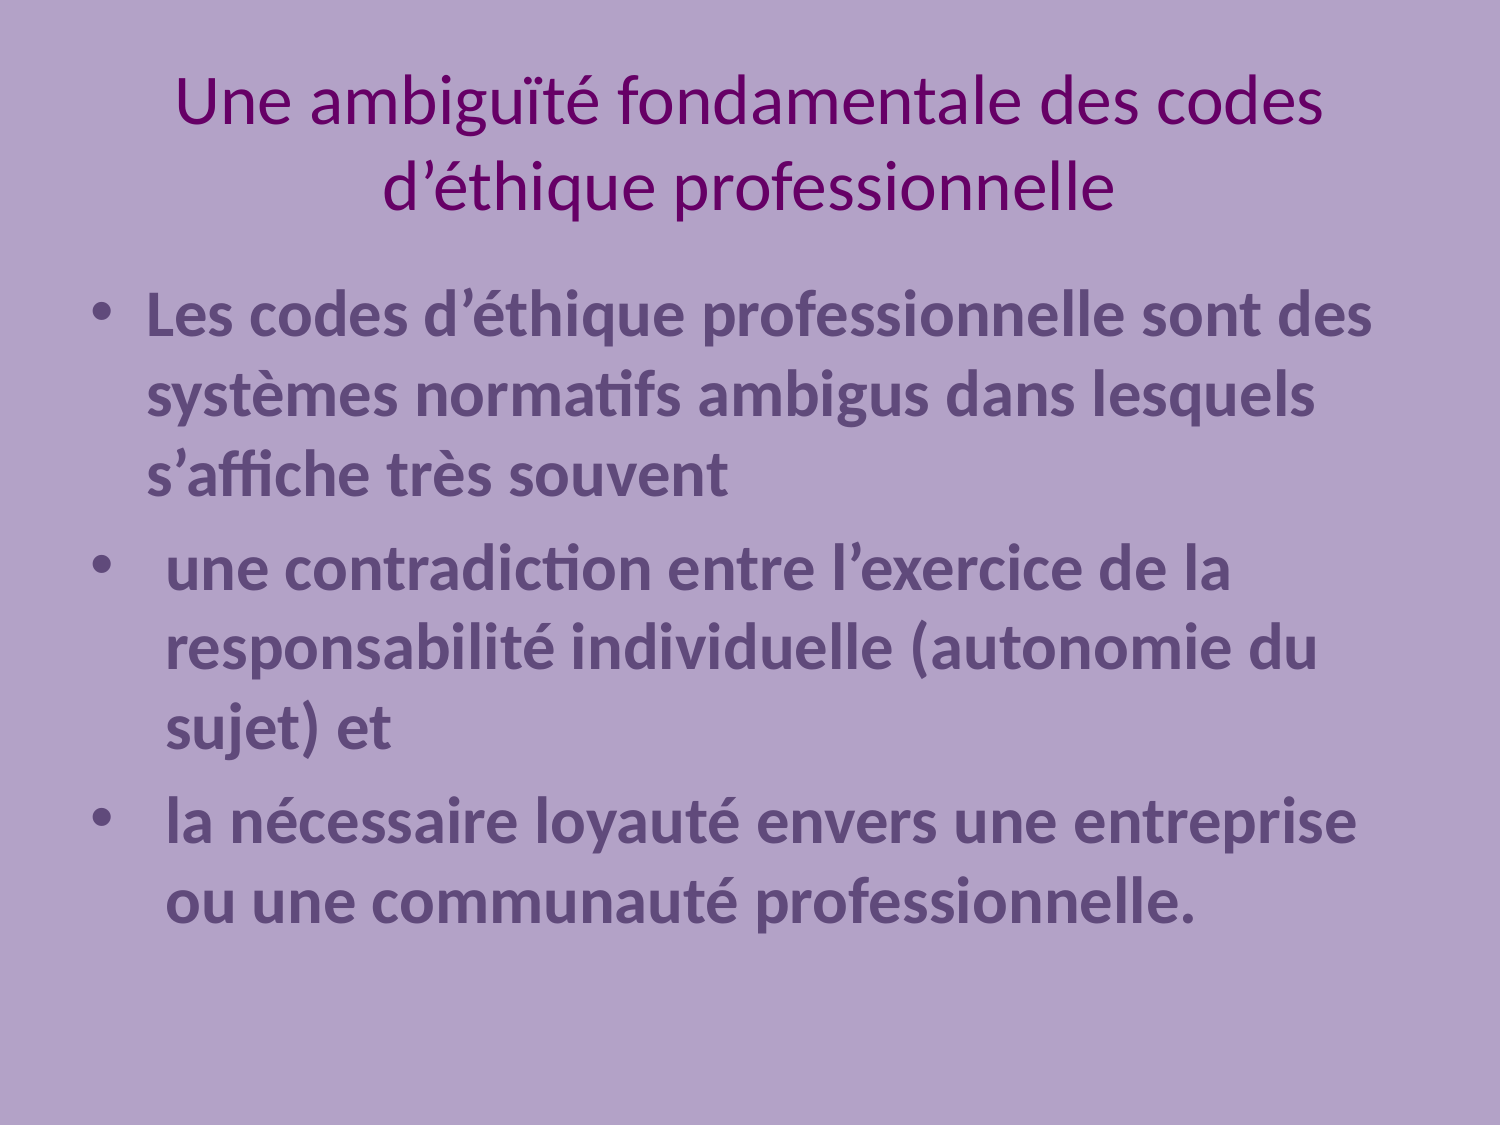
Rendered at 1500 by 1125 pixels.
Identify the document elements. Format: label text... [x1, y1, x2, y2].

list Les codes d’éthique professionnelle sont des systèmes normatifs ambigus dans lesquels s’affiche très souvent une contradiction entre l’exercice de la responsabilité individuelle (autonomie du sujet) et la nécessaire loyauté envers une entreprise ou une communauté professionnelle. [75, 262, 1425, 1005]
title Une ambiguïté fondamentale des codes d’éthique professionnelle [75, 45, 1425, 233]
